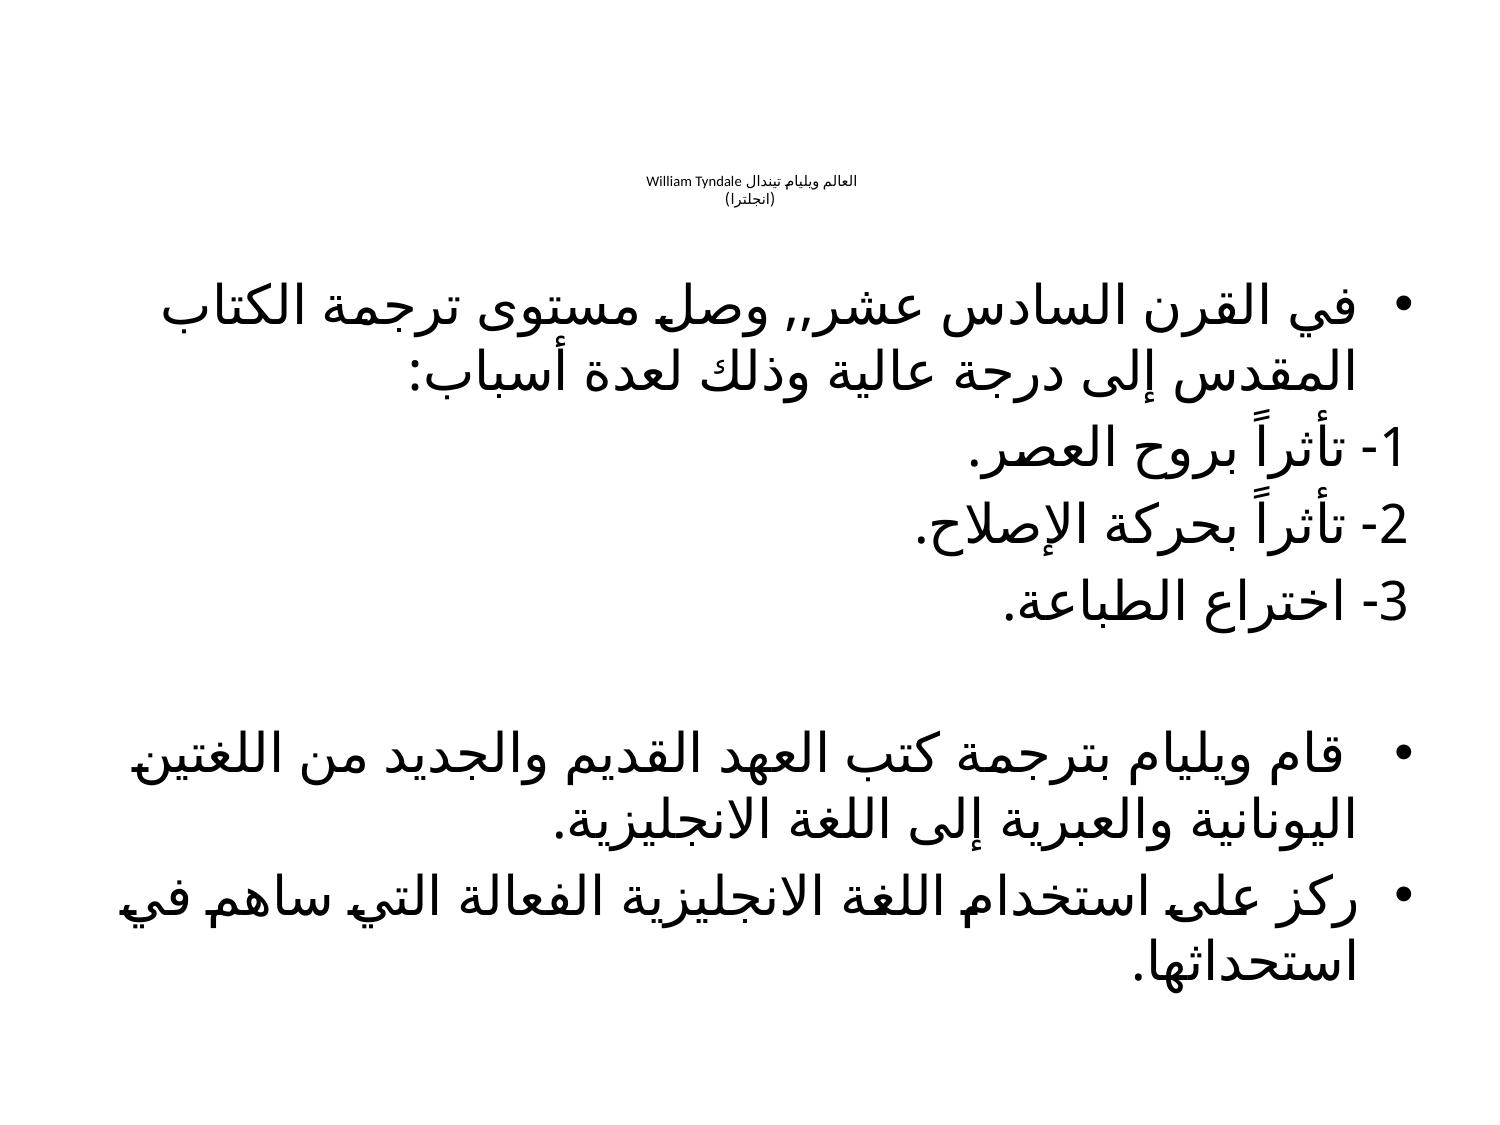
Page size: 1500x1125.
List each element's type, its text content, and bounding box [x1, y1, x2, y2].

title العالم ويليام تيندال William Tyndale (انجلترا) [75, 164, 1425, 233]
list في القرن السادس عشر,, وصل مستوى ترجمة الكتاب المقدس إلى درجة عالية وذلك لعدة أسباب: 1- تأثراً بروح العصر. 2- تأثراً بحركة الإصلاح. 3- اختراع الطباعة. قام ويليام بترجمة كتب العهد القديم والجديد من اللغتين اليونانية والعبرية إلى اللغة الانجليزية. ركز على استخدام اللغة الانجليزية الفعالة التي ساهم في استحداثها. [75, 262, 1425, 1005]
